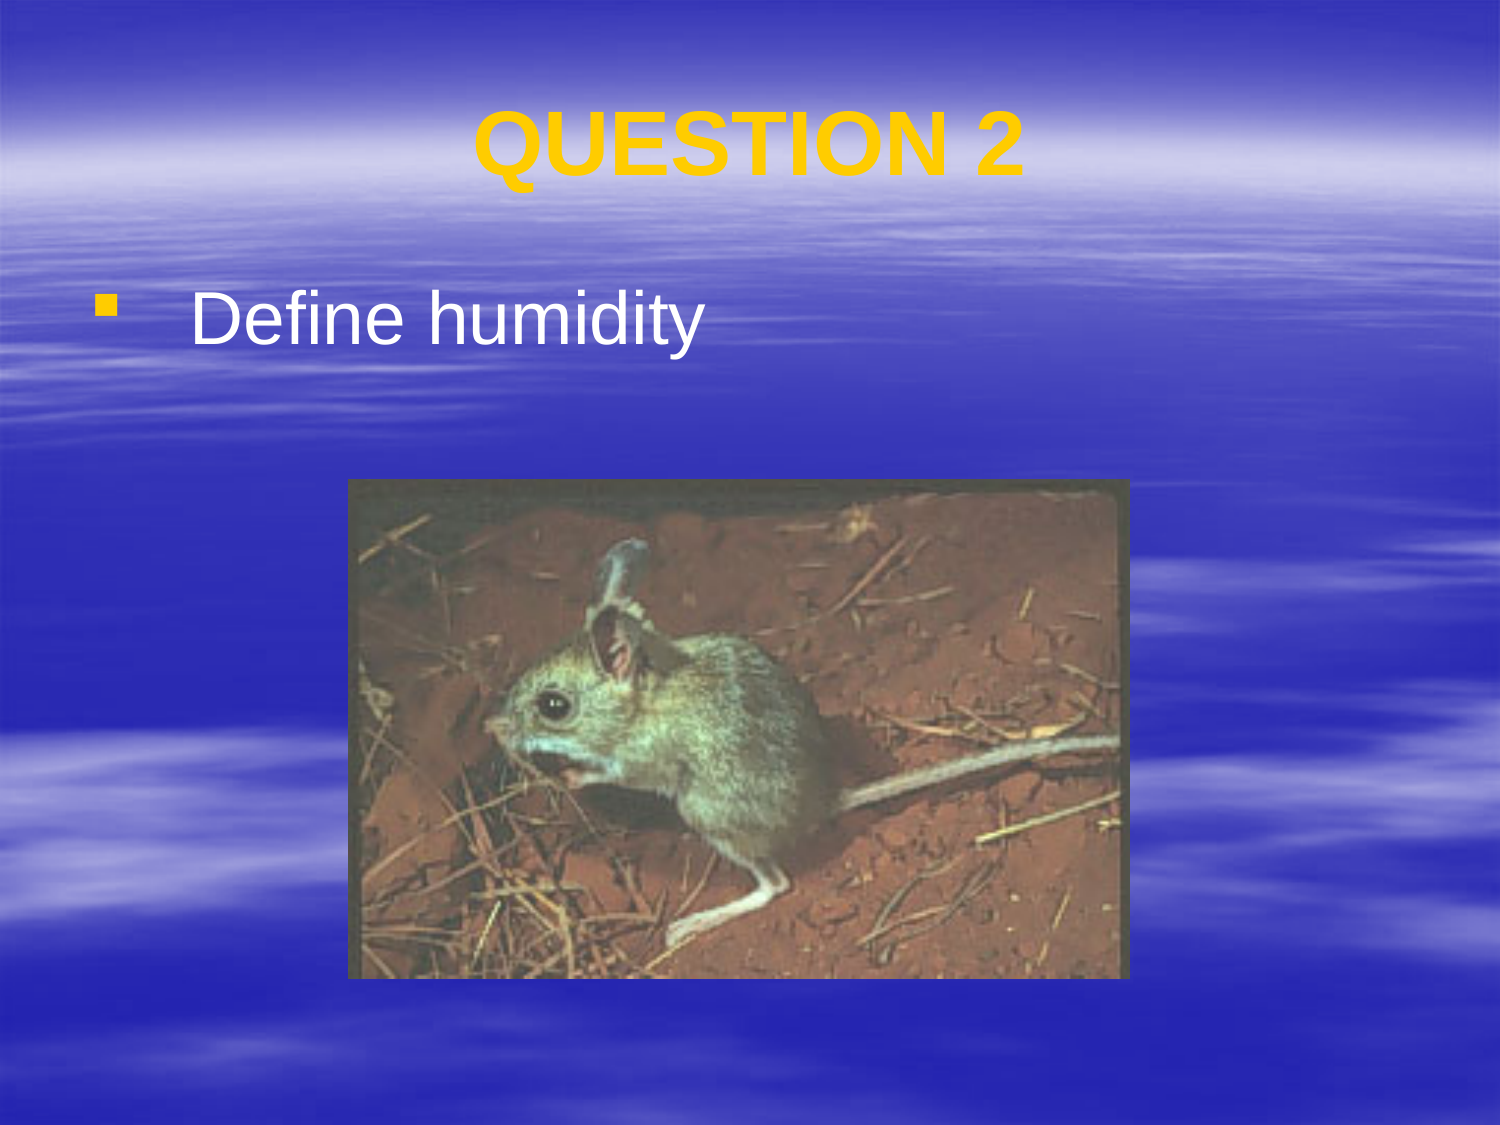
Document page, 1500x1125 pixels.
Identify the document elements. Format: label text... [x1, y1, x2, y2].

picture [348, 479, 1131, 979]
text_box QUESTION 2 [74, 45, 1425, 233]
text_box Define humidity [74, 262, 1425, 1005]
